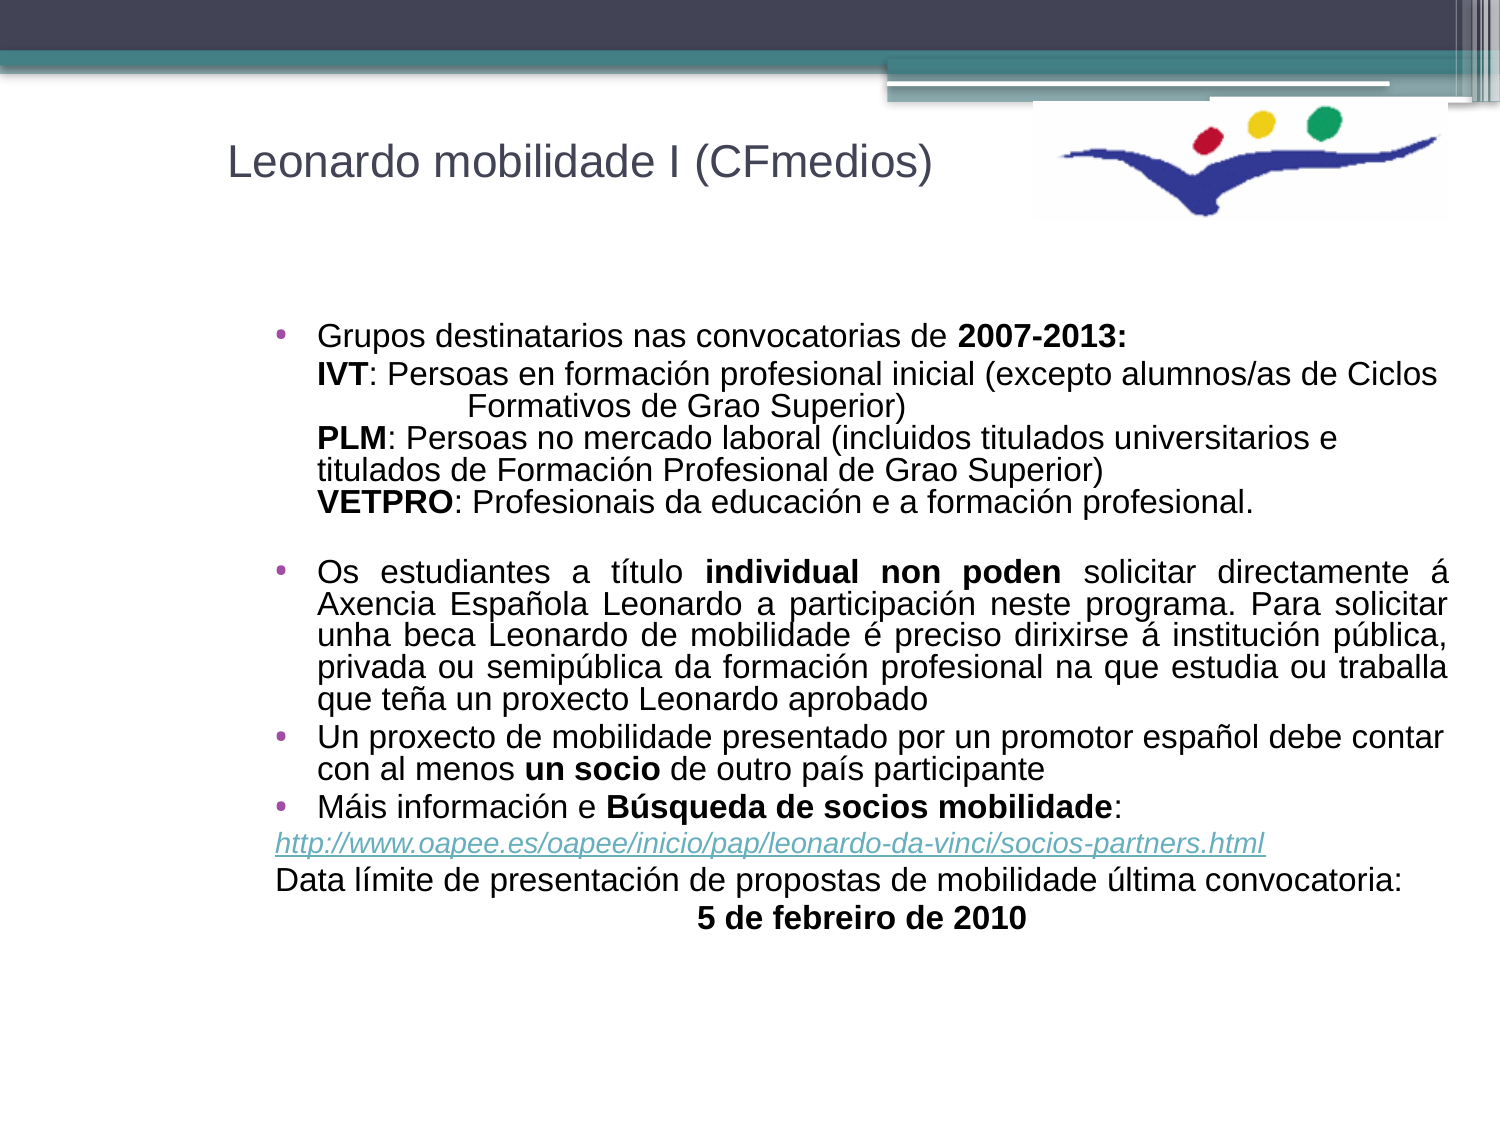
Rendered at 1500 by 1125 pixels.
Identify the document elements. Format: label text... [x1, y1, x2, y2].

picture [1033, 101, 1448, 221]
footer [862, 100, 1031, 176]
list Grupos destinatarios nas convocatorias de 2007-2013: IVT: Persoas en formación profesional inicial (excepto alumnos/as de Ciclos Formativos de Grao Superior) PLM: Persoas no mercado laboral (incluidos titulados universitarios e titulados de Formación Profesional de Grao Superior) VETPRO: Profesionais da educación e a formación profesional. Os estudiantes a título individual non poden solicitar directamente á Axencia Española Leonardo a participación neste programa. Para solicitar unha beca Leonardo de mobilidade é preciso dirixirse á institución pública, privada ou semipública da formación profesional na que estudia ou traballa que teña un proxecto Leonardo aprobado Un proxecto de mobilidade presentado por un promotor español debe contar con al menos un socio de outro país participante Máis información e Búsqueda de socios mobilidade: http://www.oapee.es/oapee/inicio/pap/leonardo-da-vinci/socios-partners.html Data límite de presentación de propostas de mobilidade última convocatoria: 5 de febreiro de 2010 [241, 314, 1466, 1059]
title Leonardo mobilidade I (CFmedios) [212, 99, 975, 288]
